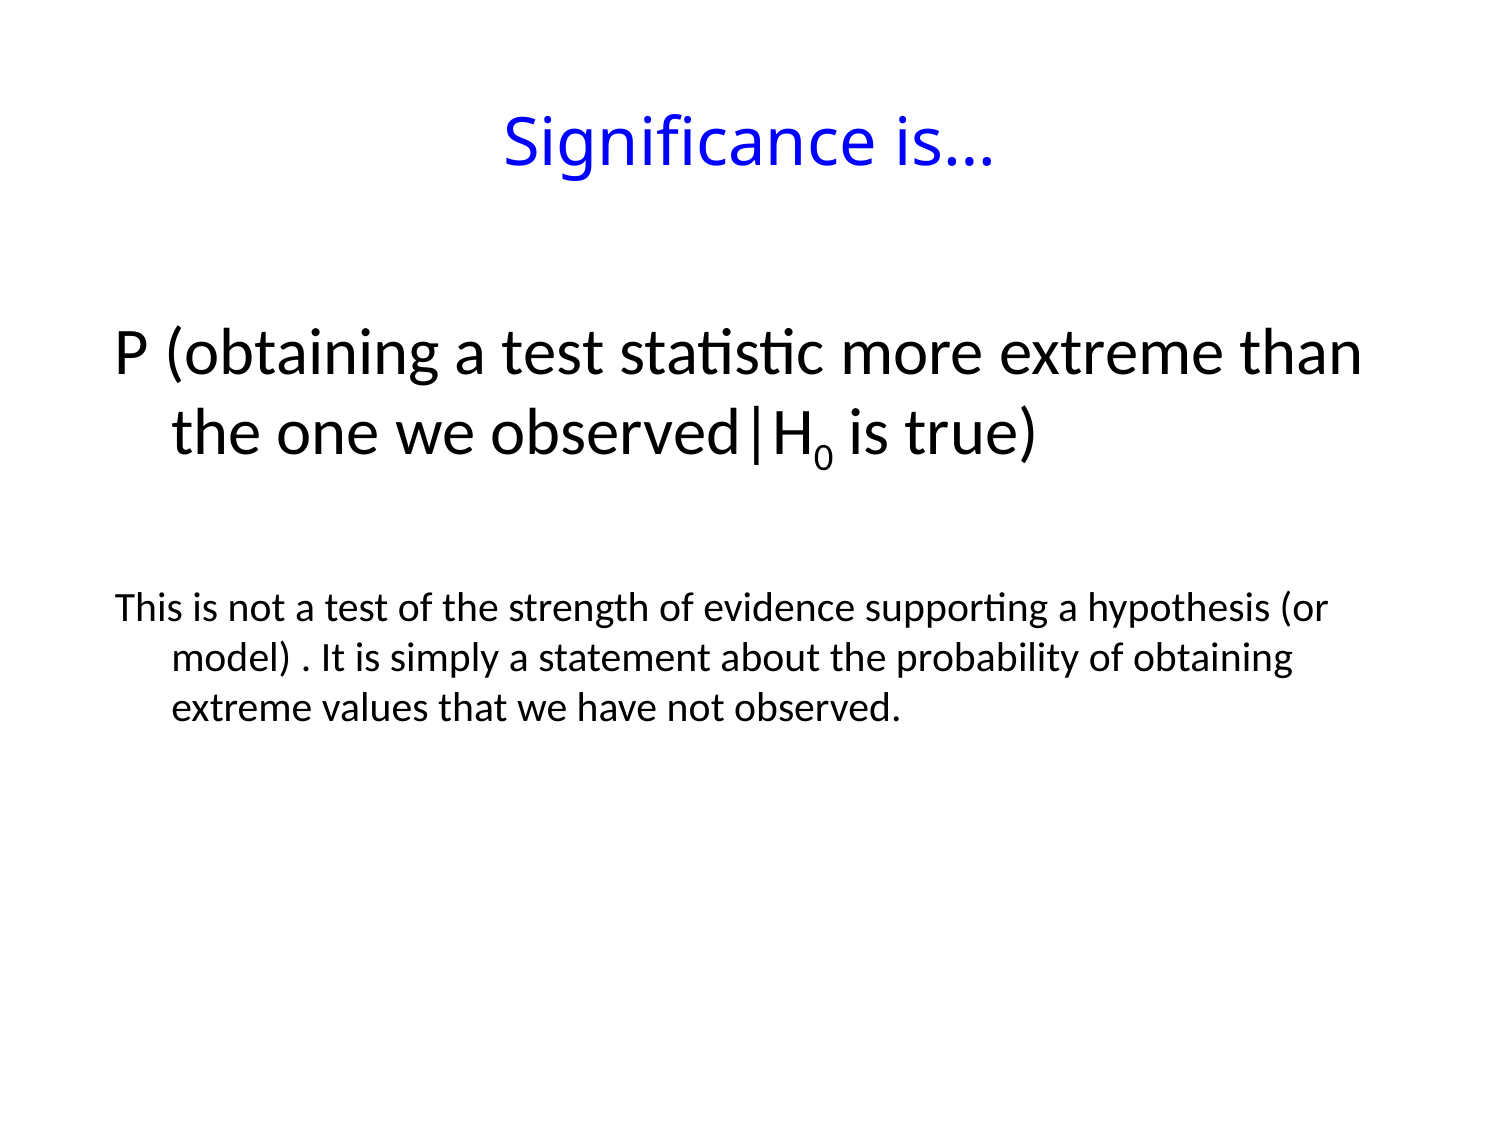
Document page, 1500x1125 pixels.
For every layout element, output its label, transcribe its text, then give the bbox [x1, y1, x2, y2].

title Significance is… [75, 45, 1425, 233]
list P (obtaining a test statistic more extreme than the one we observed|H0 is true) This is not a test of the strength of evidence supporting a hypothesis (or model) . It is simply a statement about the probability of obtaining extreme values that we have not observed. [99, 299, 1450, 1043]
